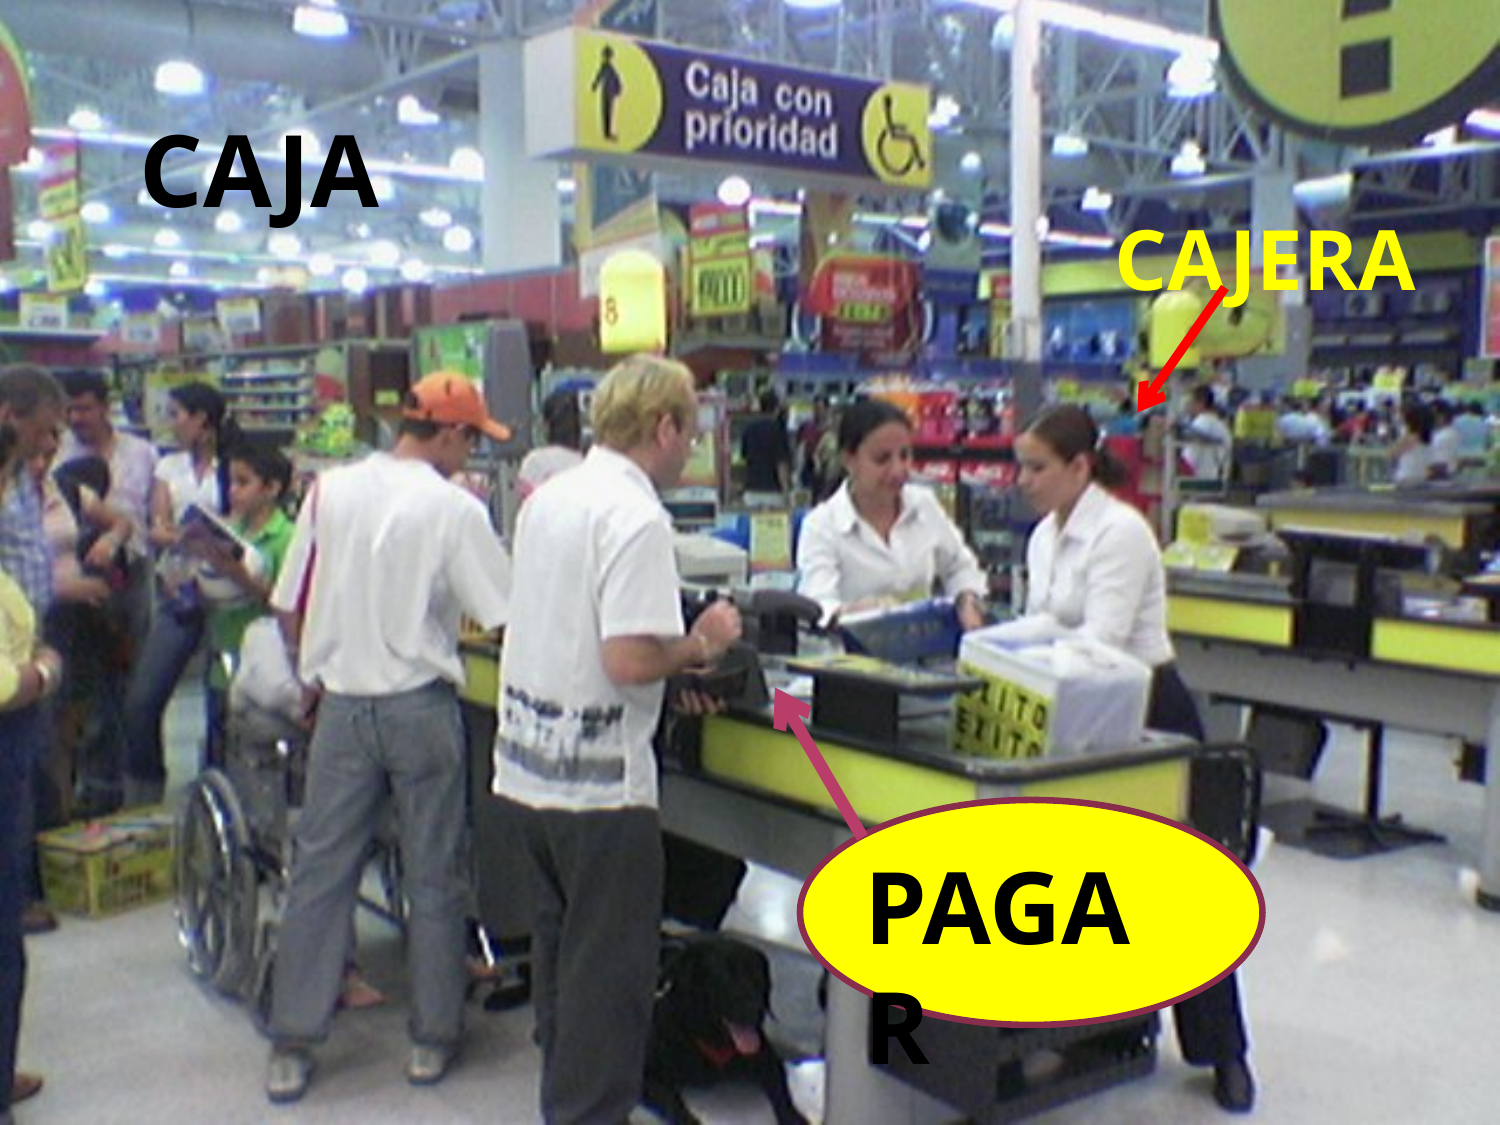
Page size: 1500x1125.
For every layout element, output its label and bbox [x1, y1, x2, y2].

picture [0, 0, 1500, 1125]
text_box [1137, 287, 1226, 413]
text_box [774, 687, 863, 838]
